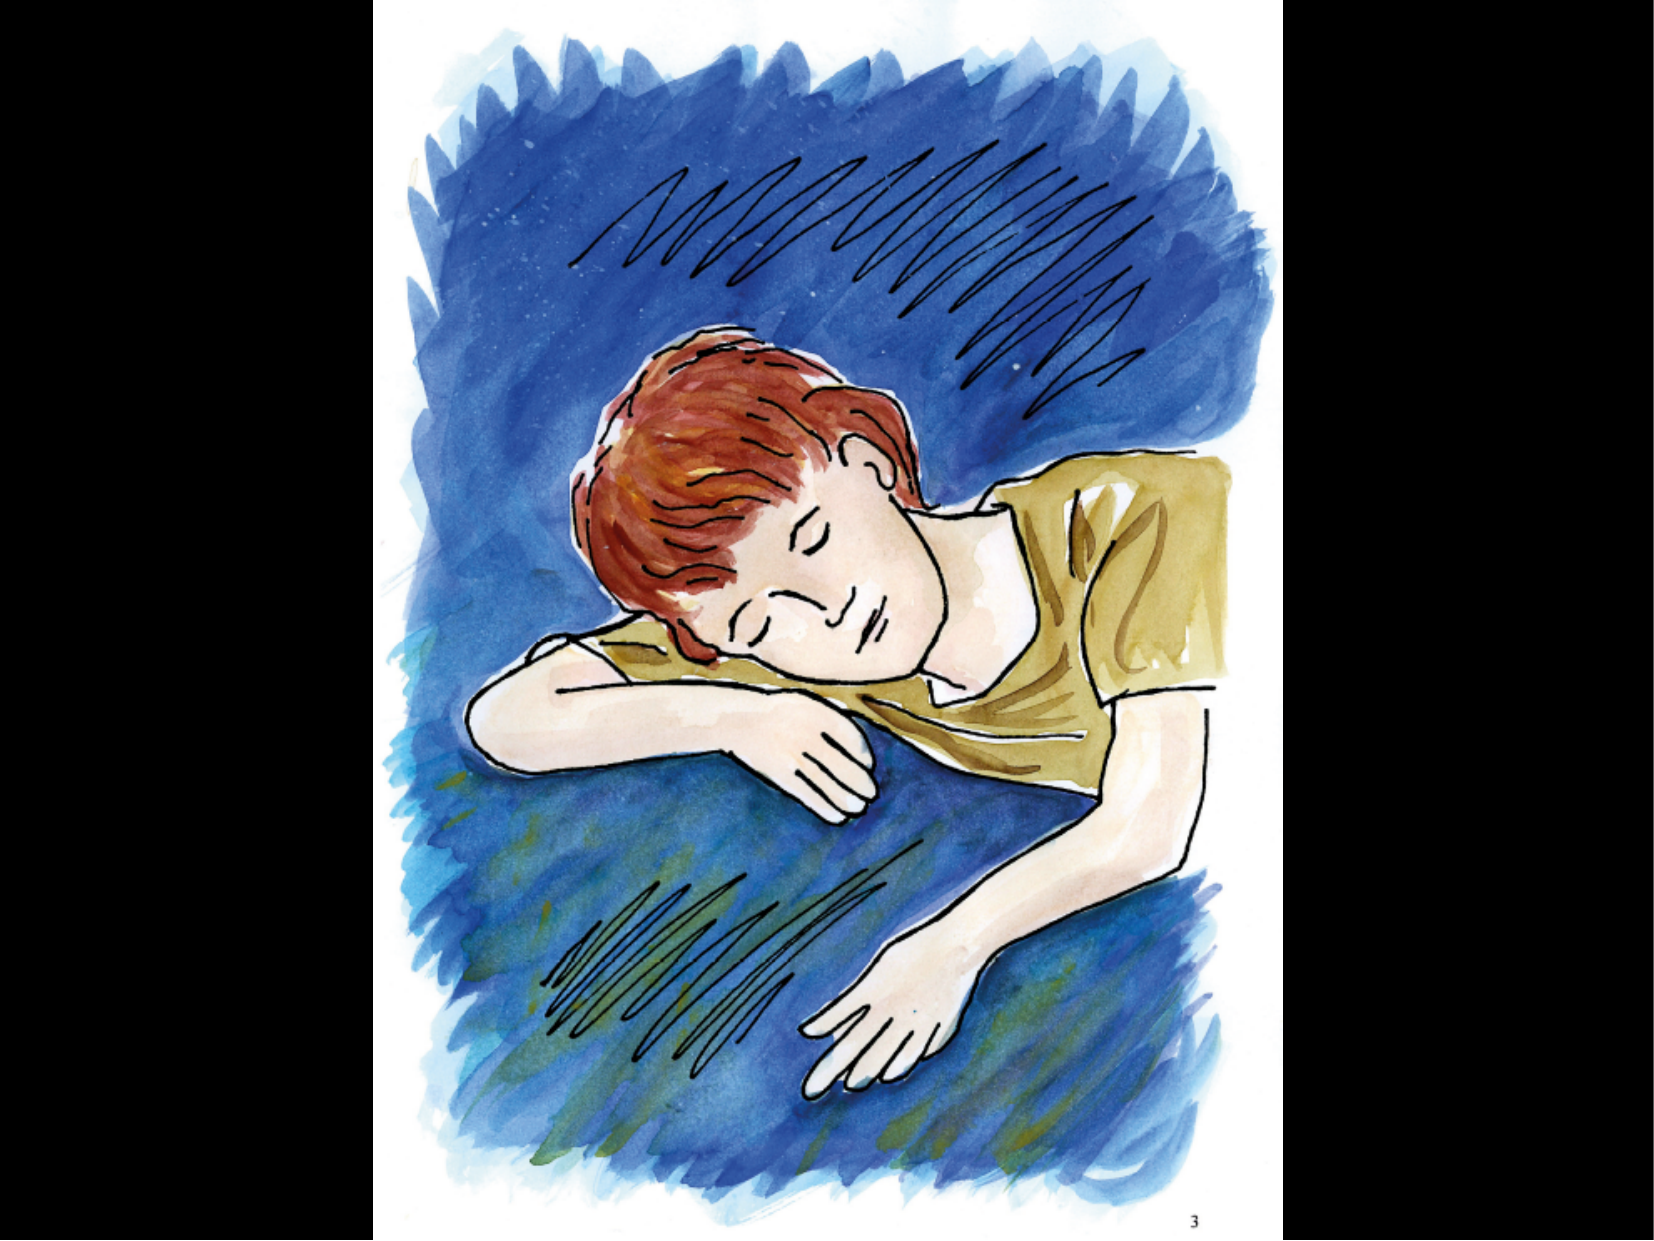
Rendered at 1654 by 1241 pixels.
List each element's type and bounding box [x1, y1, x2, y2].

picture [373, 0, 1283, 1241]
